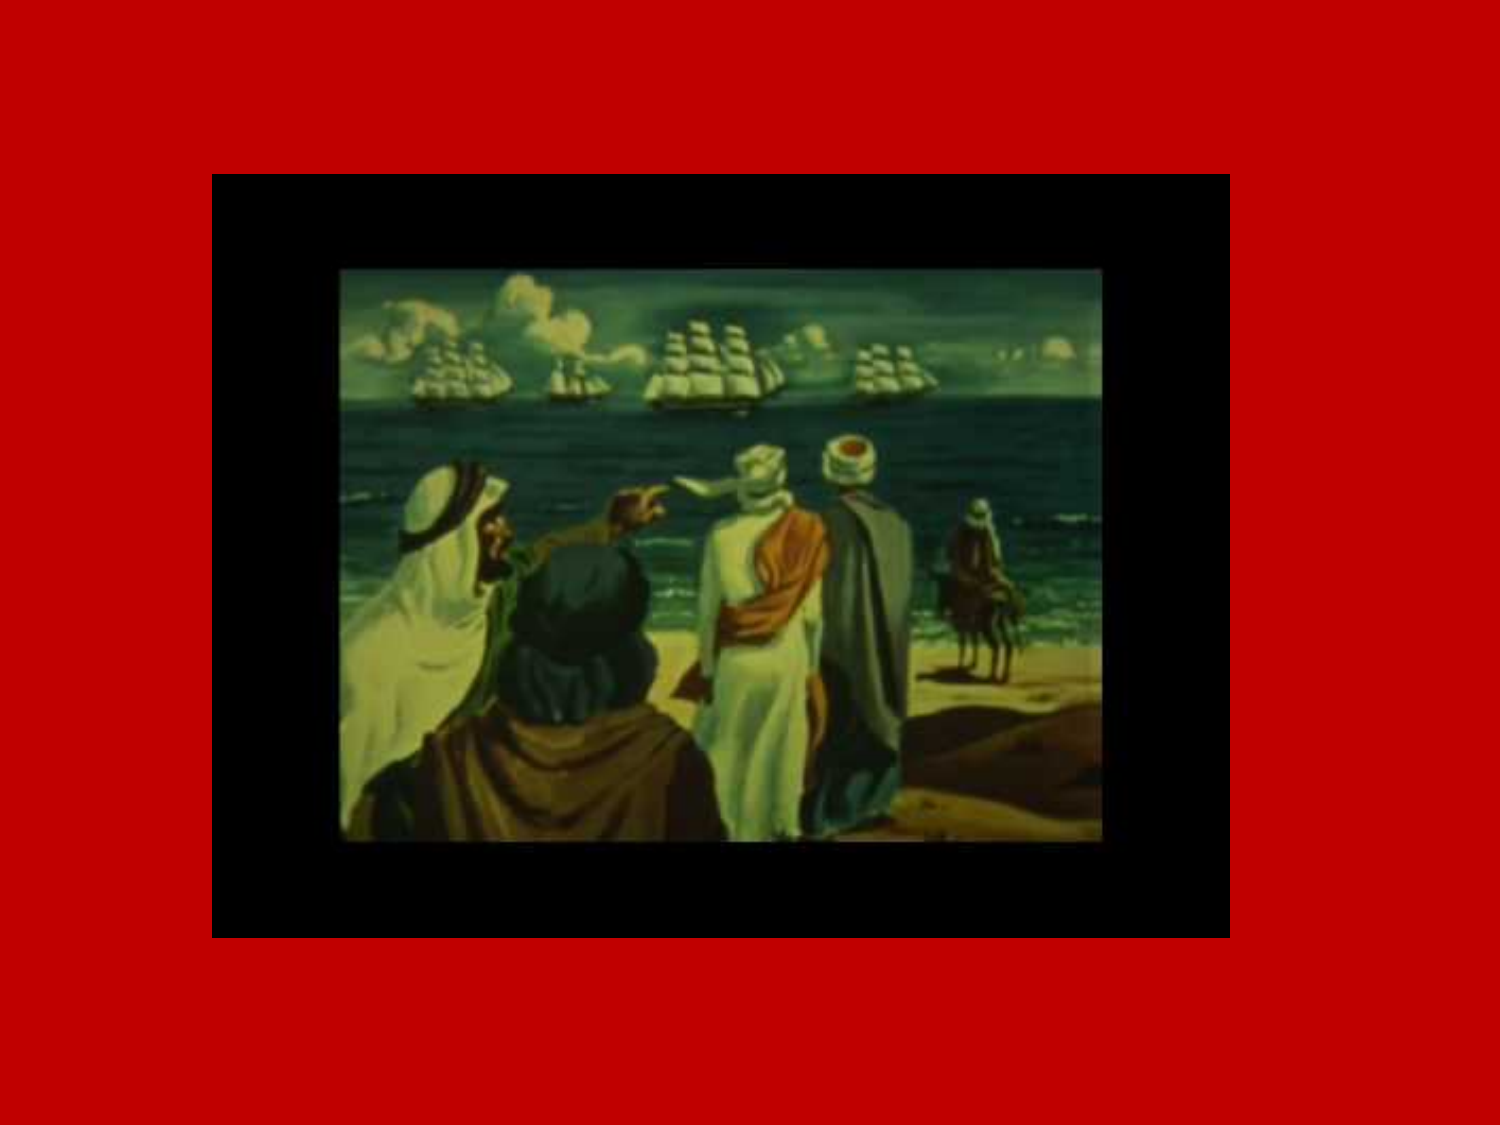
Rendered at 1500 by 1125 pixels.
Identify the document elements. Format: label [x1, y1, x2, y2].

picture [212, 174, 1230, 938]
